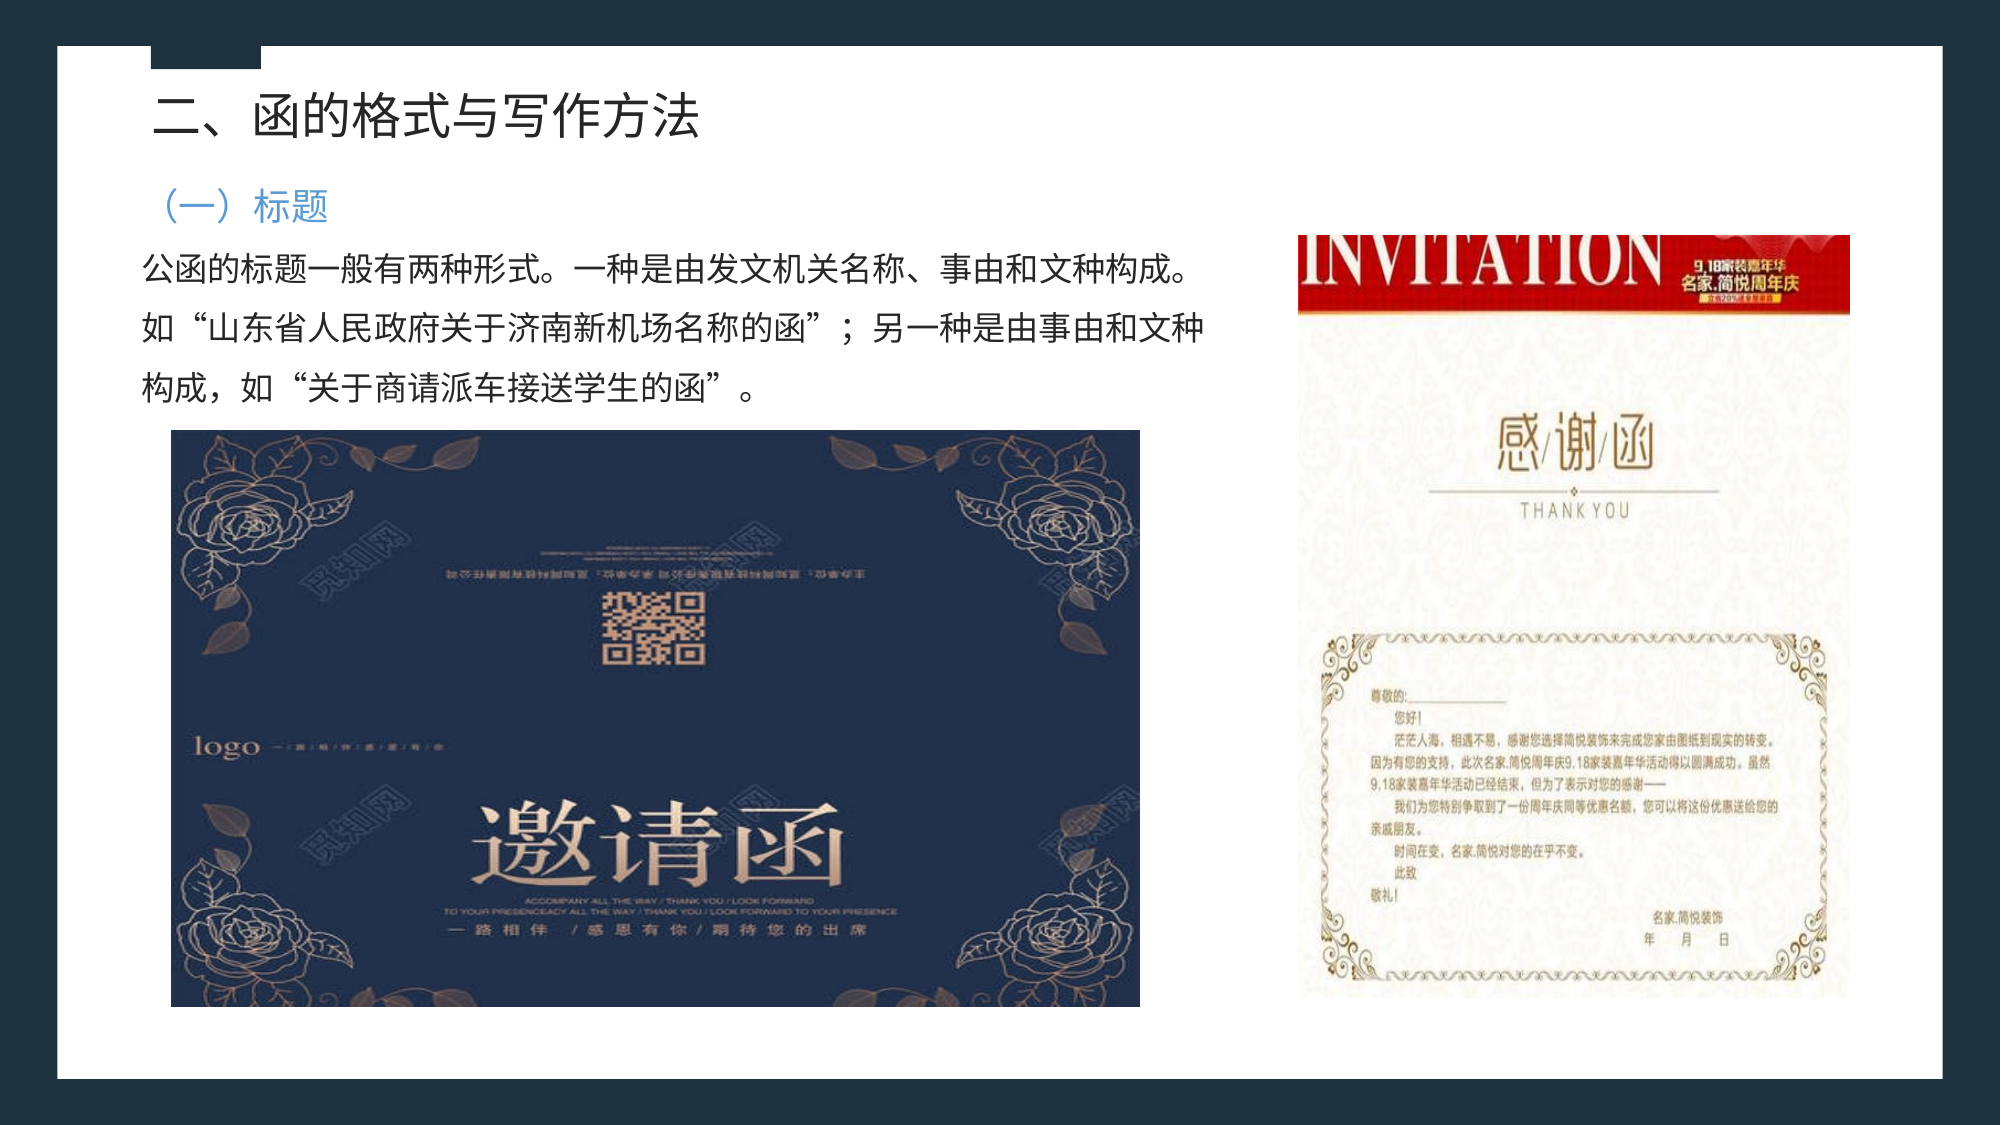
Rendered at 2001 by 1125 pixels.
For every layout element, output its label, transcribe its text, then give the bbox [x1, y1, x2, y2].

text_box 二、函的格式与写作方法 [150, 77, 858, 152]
text_box （一）标题 公函的标题一般有两种形式。一种是由发文机关名称、事由和文种构成。如“山东省人民政府关于济南新机场名称的函”；另一种是由事由和文种构成，如“关于商请派车接送学生的函”。 [126, 152, 1247, 415]
picture [171, 430, 1140, 1008]
picture [1298, 235, 1850, 998]
